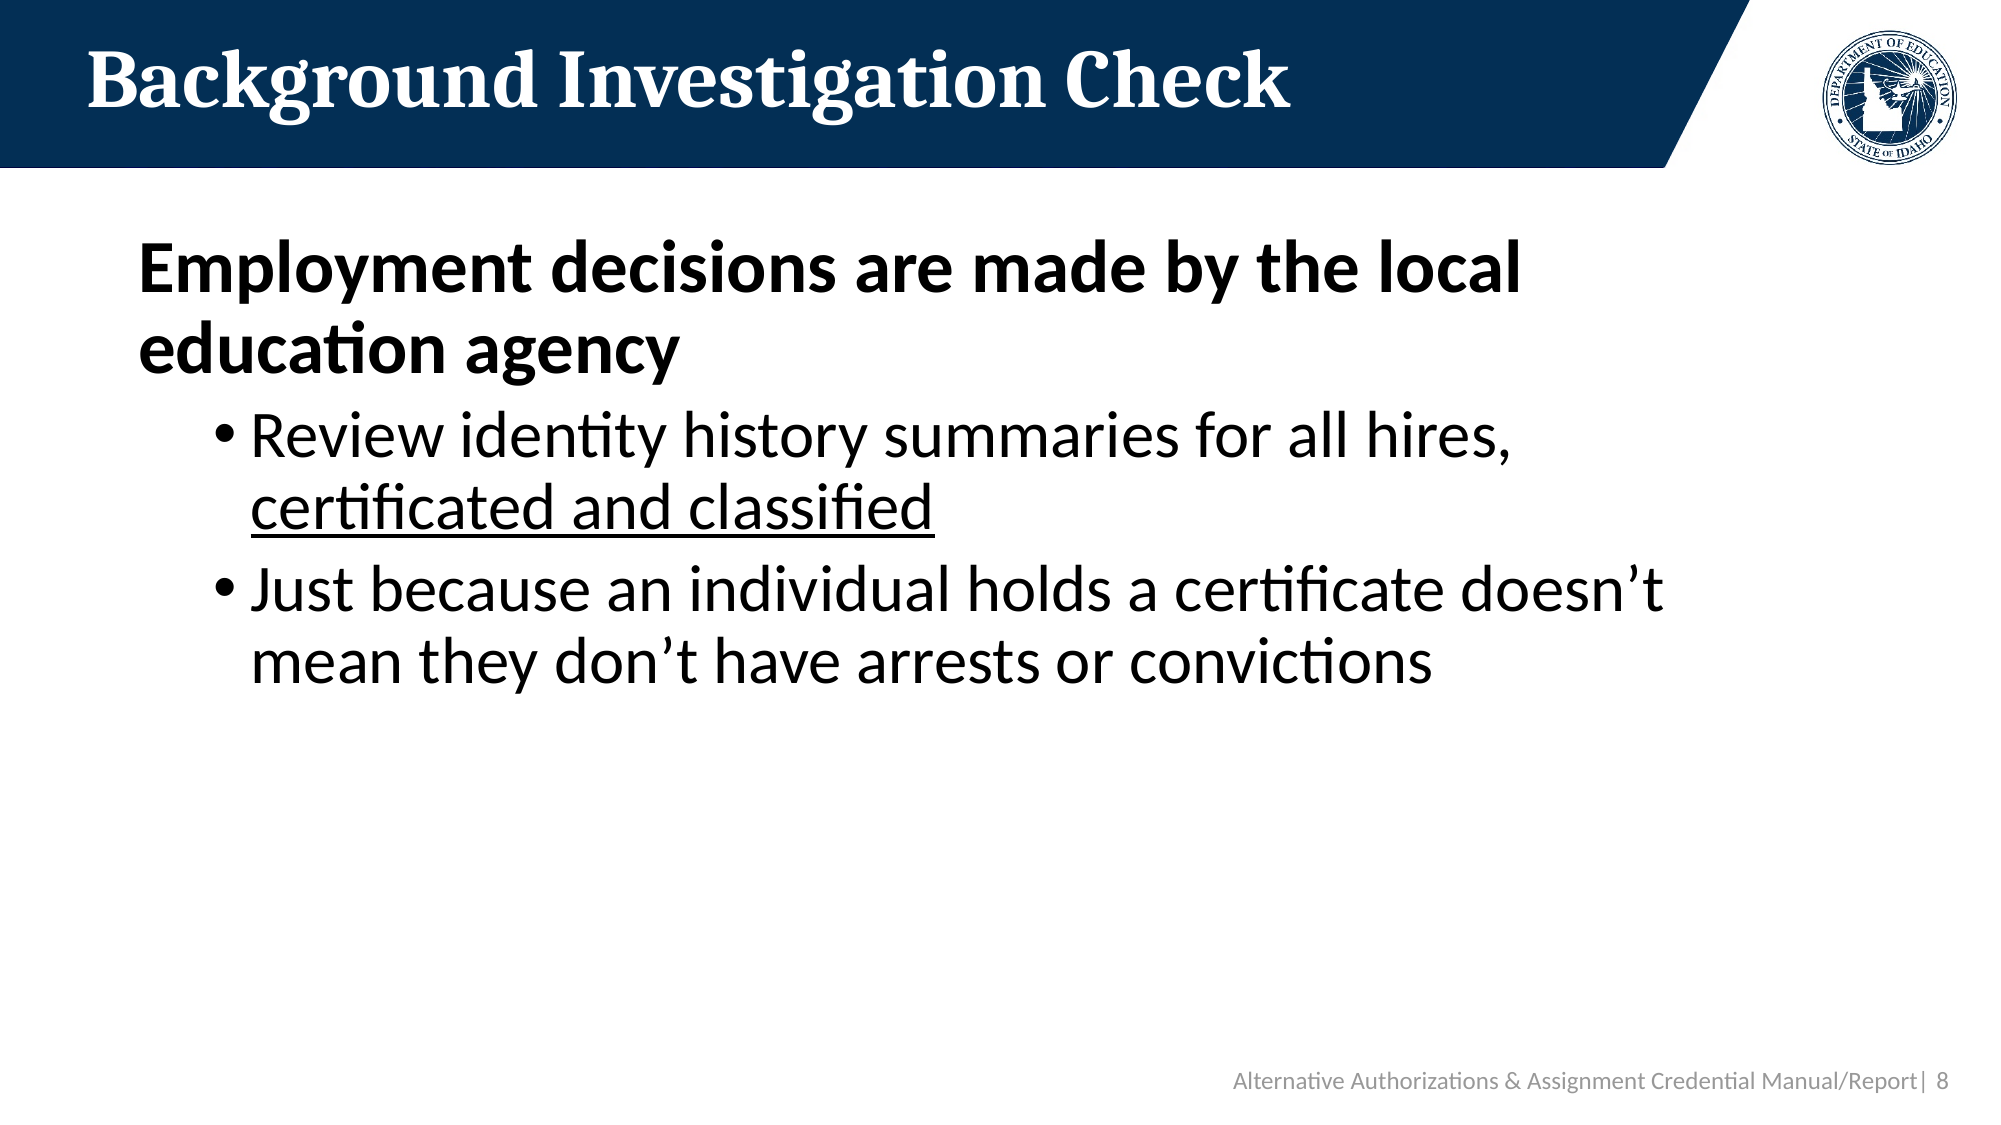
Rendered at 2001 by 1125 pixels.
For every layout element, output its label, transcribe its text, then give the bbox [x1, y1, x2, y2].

list Employment decisions are made by the local education agency Review identity history summaries for all hires, certificated and classified Just because an individual holds a certificate doesn’t mean they don’t have arrests or convictions [123, 219, 1849, 934]
slide_number Alternative Authorizations & Assignment Credential Manual/Report| 8 [1146, 1049, 1965, 1109]
picture [1665, 0, 1965, 173]
title Background Investigation Check [71, 0, 1797, 163]
